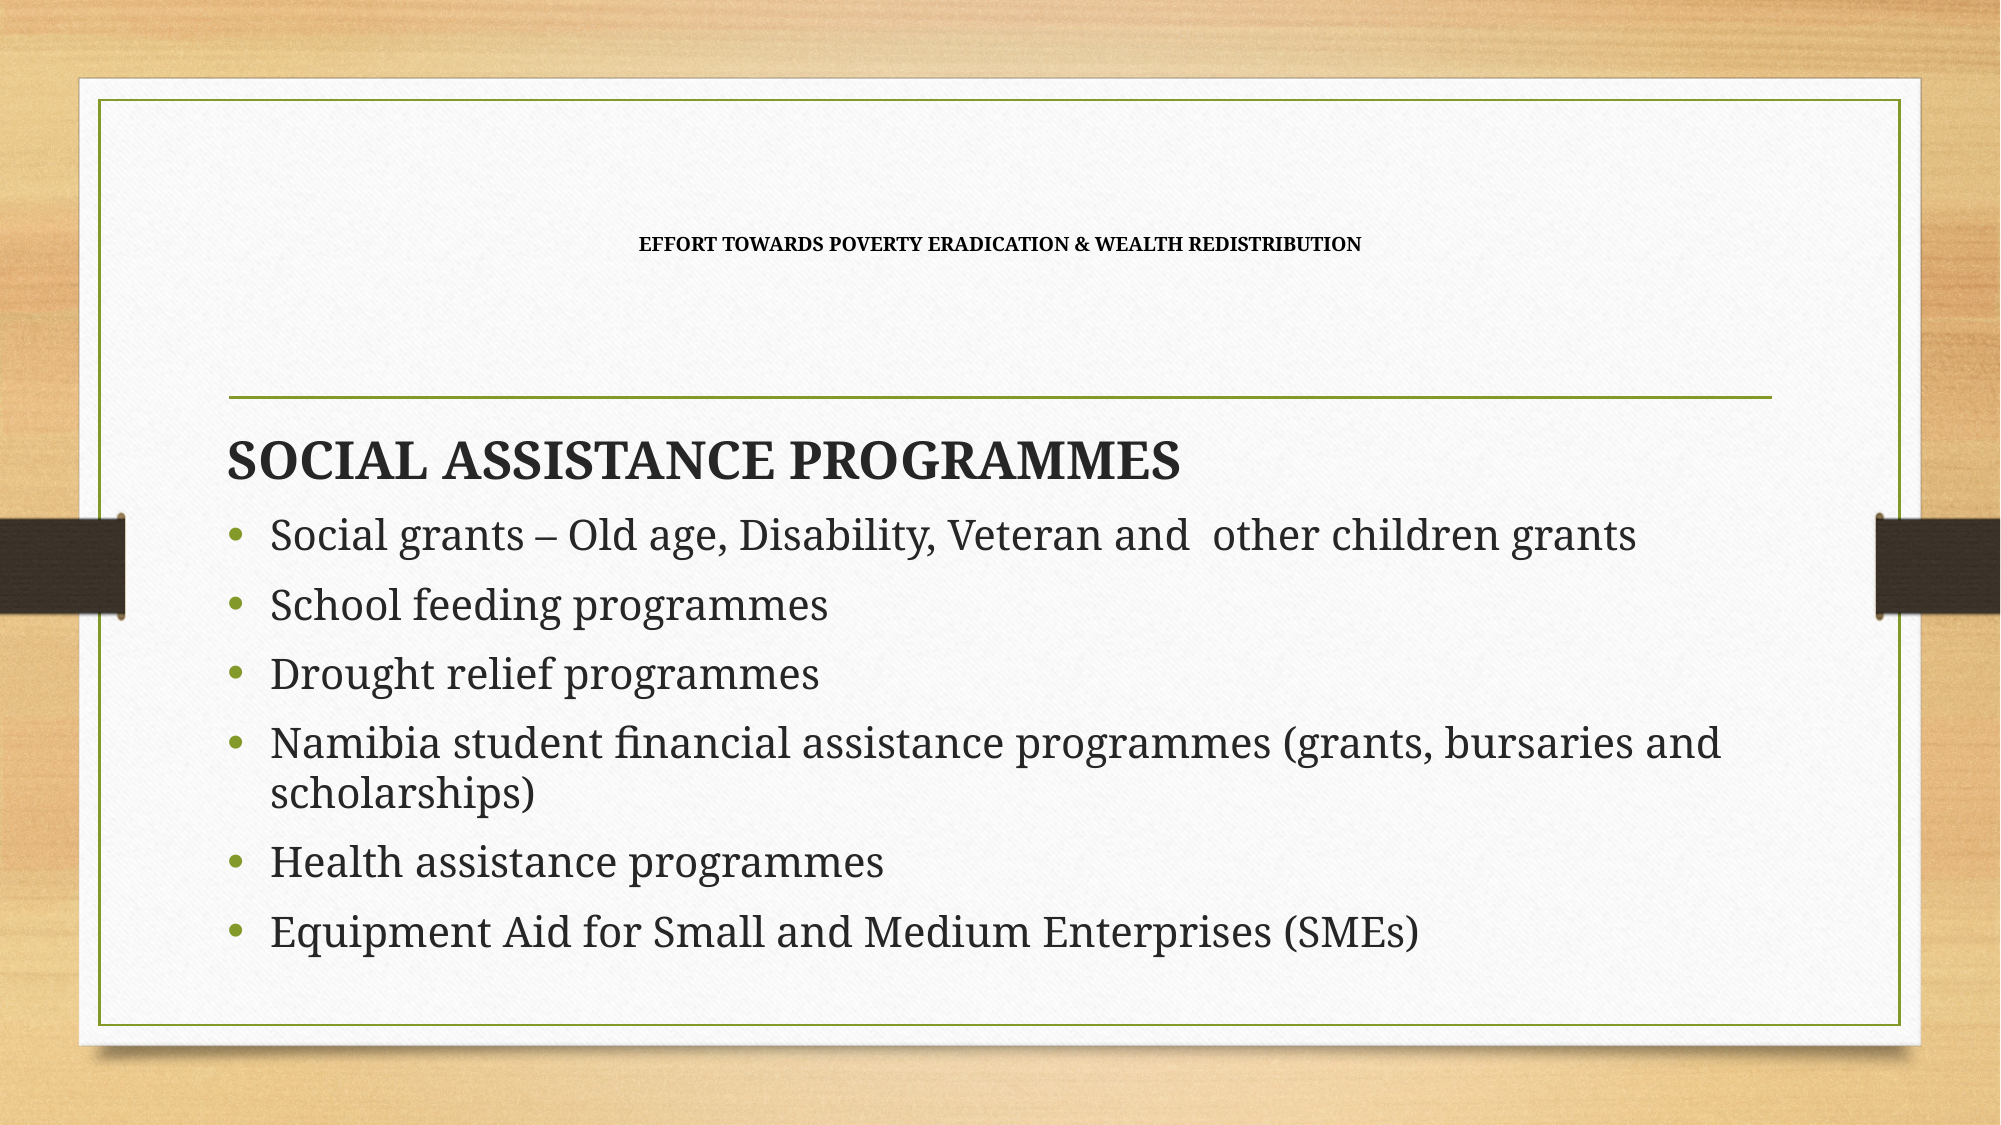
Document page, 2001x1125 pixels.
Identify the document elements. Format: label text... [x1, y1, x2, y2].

list SOCIAL ASSISTANCE PROGRAMMES Social grants – Old age, Disability, Veteran and other children grants School feeding programmes Drought relief programmes Namibia student financial assistance programmes (grants, bursaries and scholarships) Health assistance programmes Equipment Aid for Small and Medium Enterprises (SMEs) [212, 419, 1788, 964]
picture [0, 0, 2001, 1125]
title EFFORT TOWARDS POVERTY ERADICATION & WEALTH REDISTRIBUTION [118, 136, 1882, 351]
